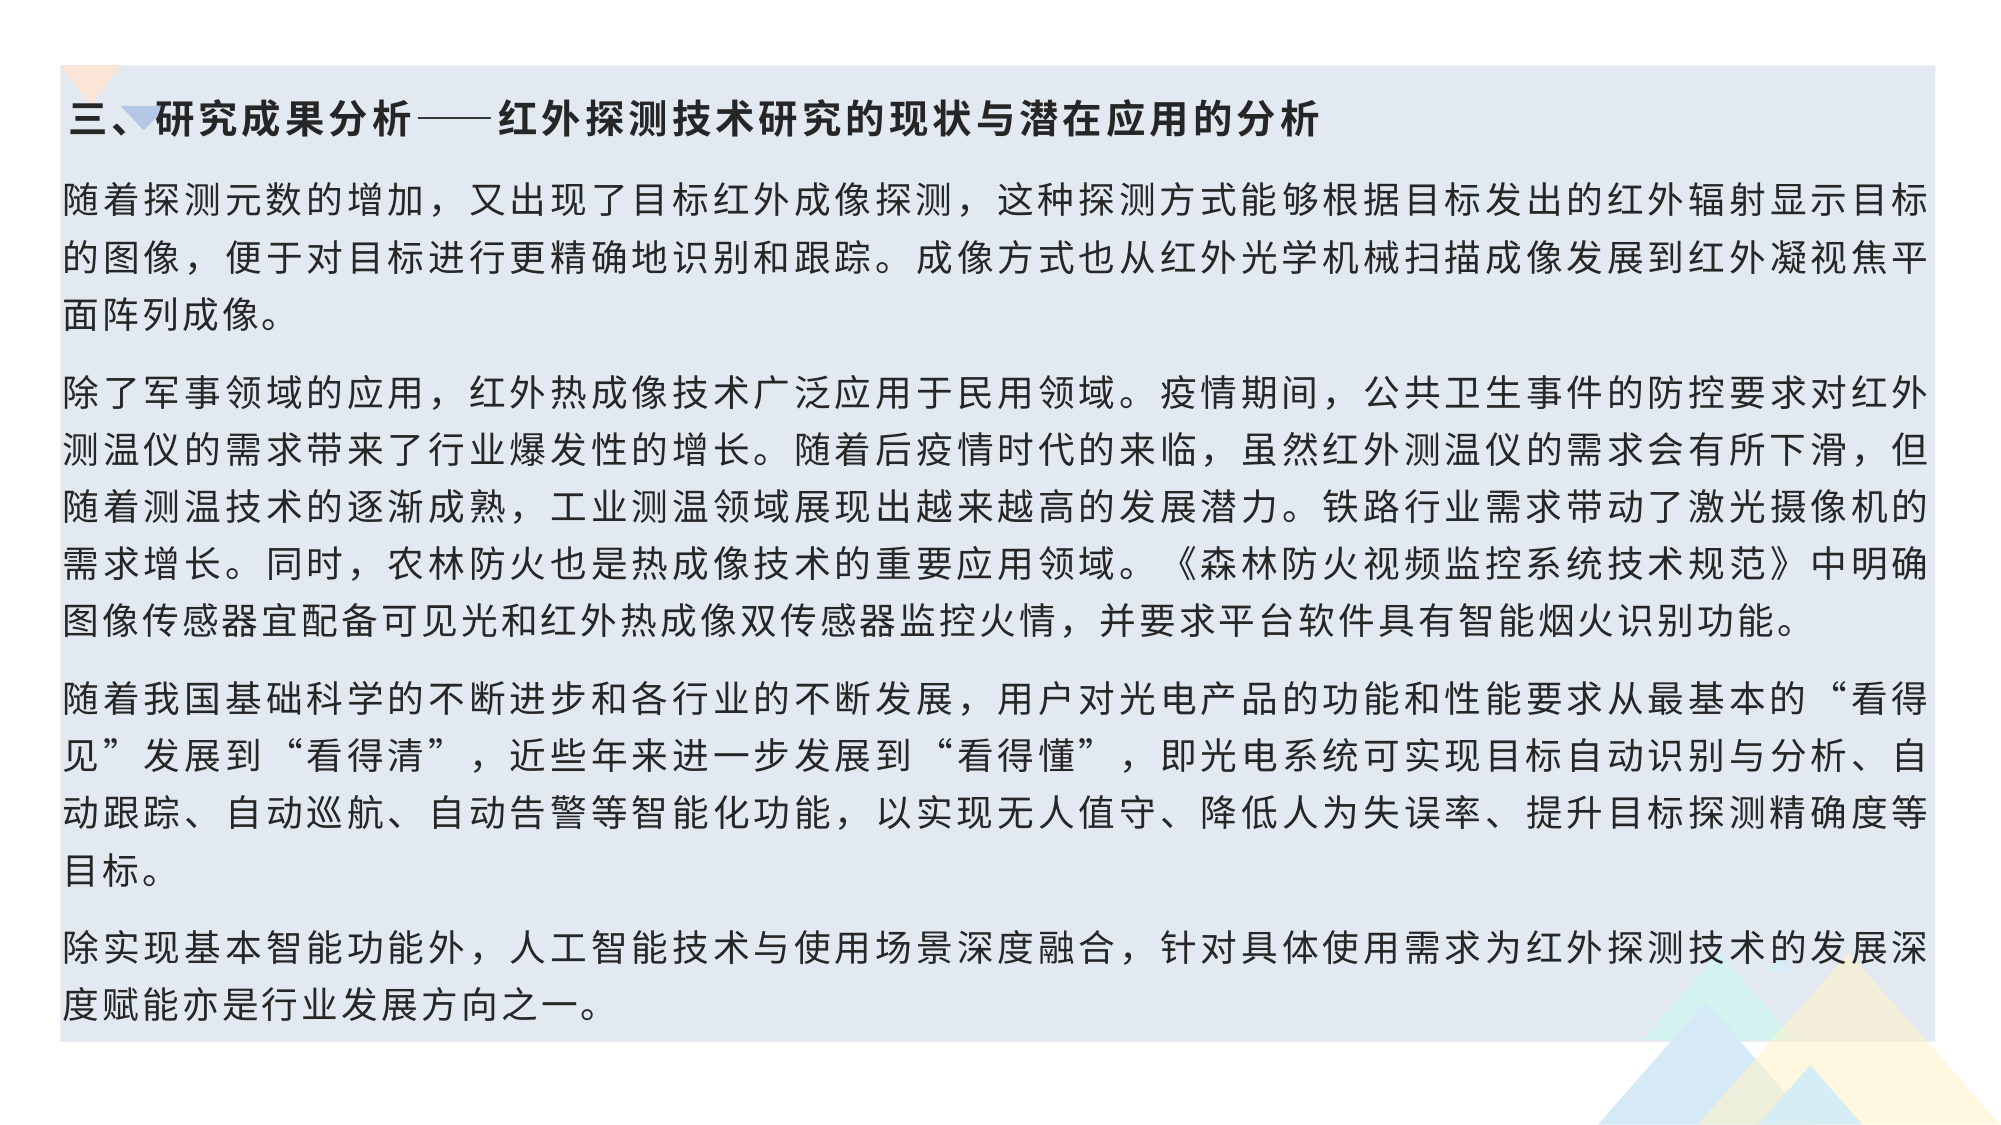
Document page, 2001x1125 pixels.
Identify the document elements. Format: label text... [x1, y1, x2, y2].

title 三、研究成果分析——红外探测技术研究的现状与潜在应用的分析 [53, 86, 1947, 156]
list 随着探测元数的增加，又出现了目标红外成像探测，这种探测方式能够根据目标发出的红外辐射显示目标的图像，便于对目标进行更精确地识别和跟踪。成像方式也从红外光学机械扫描成像发展到红外凝视焦平面阵列成像。 除了军事领域的应用，红外热成像技术广泛应用于民用领域。疫情期间，公共卫生事件的防控要求对红外测温仪的需求带来了行业爆发性的增长。随着后疫情时代的来临，虽然红外测温仪的需求会有所下滑，但随着测温技术的逐渐成熟，工业测温领域展现出越来越高的发展潜力。铁路行业需求带动了激光摄像机的需求增长。同时，农林防火也是热成像技术的重要应用领域。《森林防火视频监控系统技术规范》中明确图像传感器宜配备可见光和红外热成像双传感器监控火情，并要求平台软件具有智能烟火识别功能。 随着我国基础科学的不断进步和各行业的不断发展，用户对光电产品的功能和性能要求从最基本的“看得见”发展到“看得清”，近些年来进一步发展到“看得懂”，即光电系统可实现目标自动识别与分析、自动跟踪、自动巡航、自动告警等智能化功能，以实现无人值守、降低人为失误率、提升目标探测精确度等目标。 除实现基本智能功能外，人工智能技术与使用场景深度融合，针对具体使用需求为红外探测技术的发展深度赋能亦是行业发展方向之一。 [11, 156, 1947, 1084]
